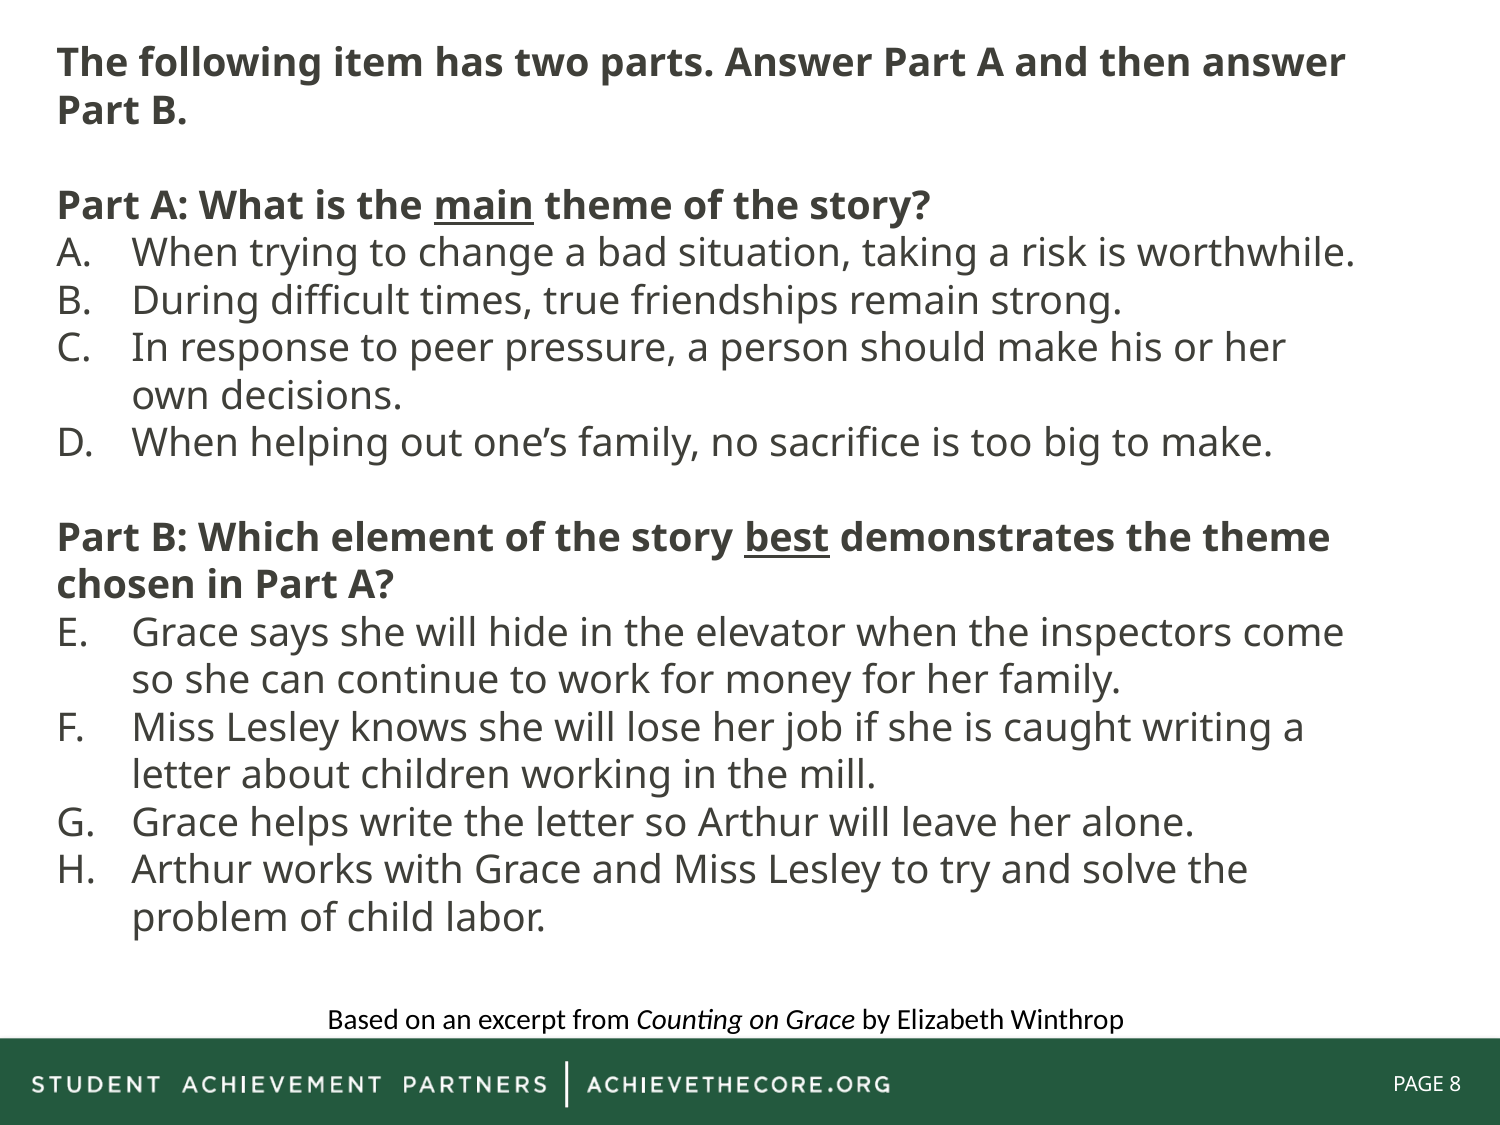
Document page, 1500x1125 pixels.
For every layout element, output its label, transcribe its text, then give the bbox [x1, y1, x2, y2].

text_box The following item has two parts. Answer Part A and then answer Part B. Part A: What is the main theme of the story? When trying to change a bad situation, taking a risk is worthwhile. During difficult times, true friendships remain strong. In response to peer pressure, a person should make his or her own decisions. When helping out one’s family, no sacrifice is too big to make. Part B: Which element of the story best demonstrates the theme chosen in Part A? Grace says she will hide in the elevator when the inspectors come so she can continue to work for money for her family. Miss Lesley knows she will lose her job if she is caught writing a letter about children working in the mill. Grace helps write the letter so Arthur will leave her alone. Arthur works with Grace and Miss Lesley to try and solve the problem of child labor. [41, 29, 1410, 947]
text_box Based on an excerpt from Counting on Grace by Elizabeth Winthrop [41, 993, 1410, 1044]
